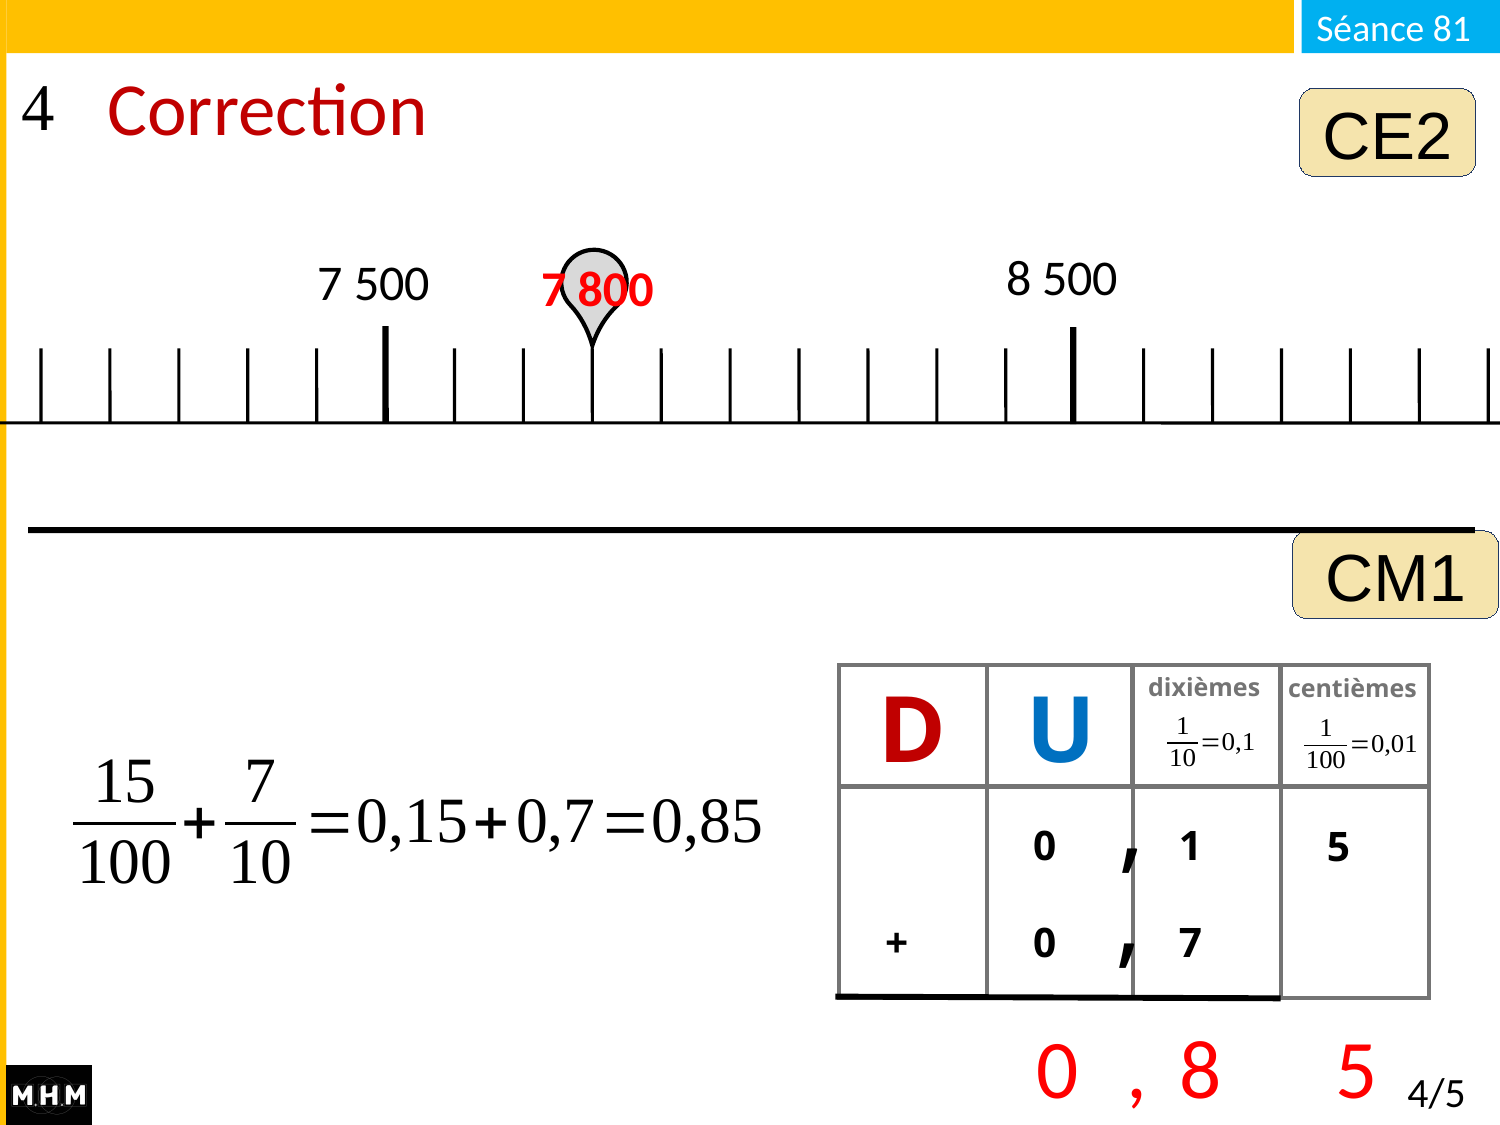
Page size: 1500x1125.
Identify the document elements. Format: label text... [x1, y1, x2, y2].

text_box 8 [1164, 1008, 1236, 1123]
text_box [0, 325, 1500, 425]
text_box 7 800 [526, 249, 709, 325]
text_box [838, 664, 1430, 999]
text_box 0 [1022, 1008, 1093, 1123]
text_box 8 500 [991, 238, 1144, 314]
text_box 5 [1320, 1008, 1391, 1123]
text_box , [1093, 1008, 1163, 1123]
picture [6, 1065, 92, 1125]
text_box CE2 [1299, 88, 1476, 177]
title Correction [92, 29, 1387, 192]
text_box CM1 [1292, 530, 1499, 619]
list 4/5 [1373, 1064, 1500, 1125]
text_box 7 500 [303, 242, 468, 318]
